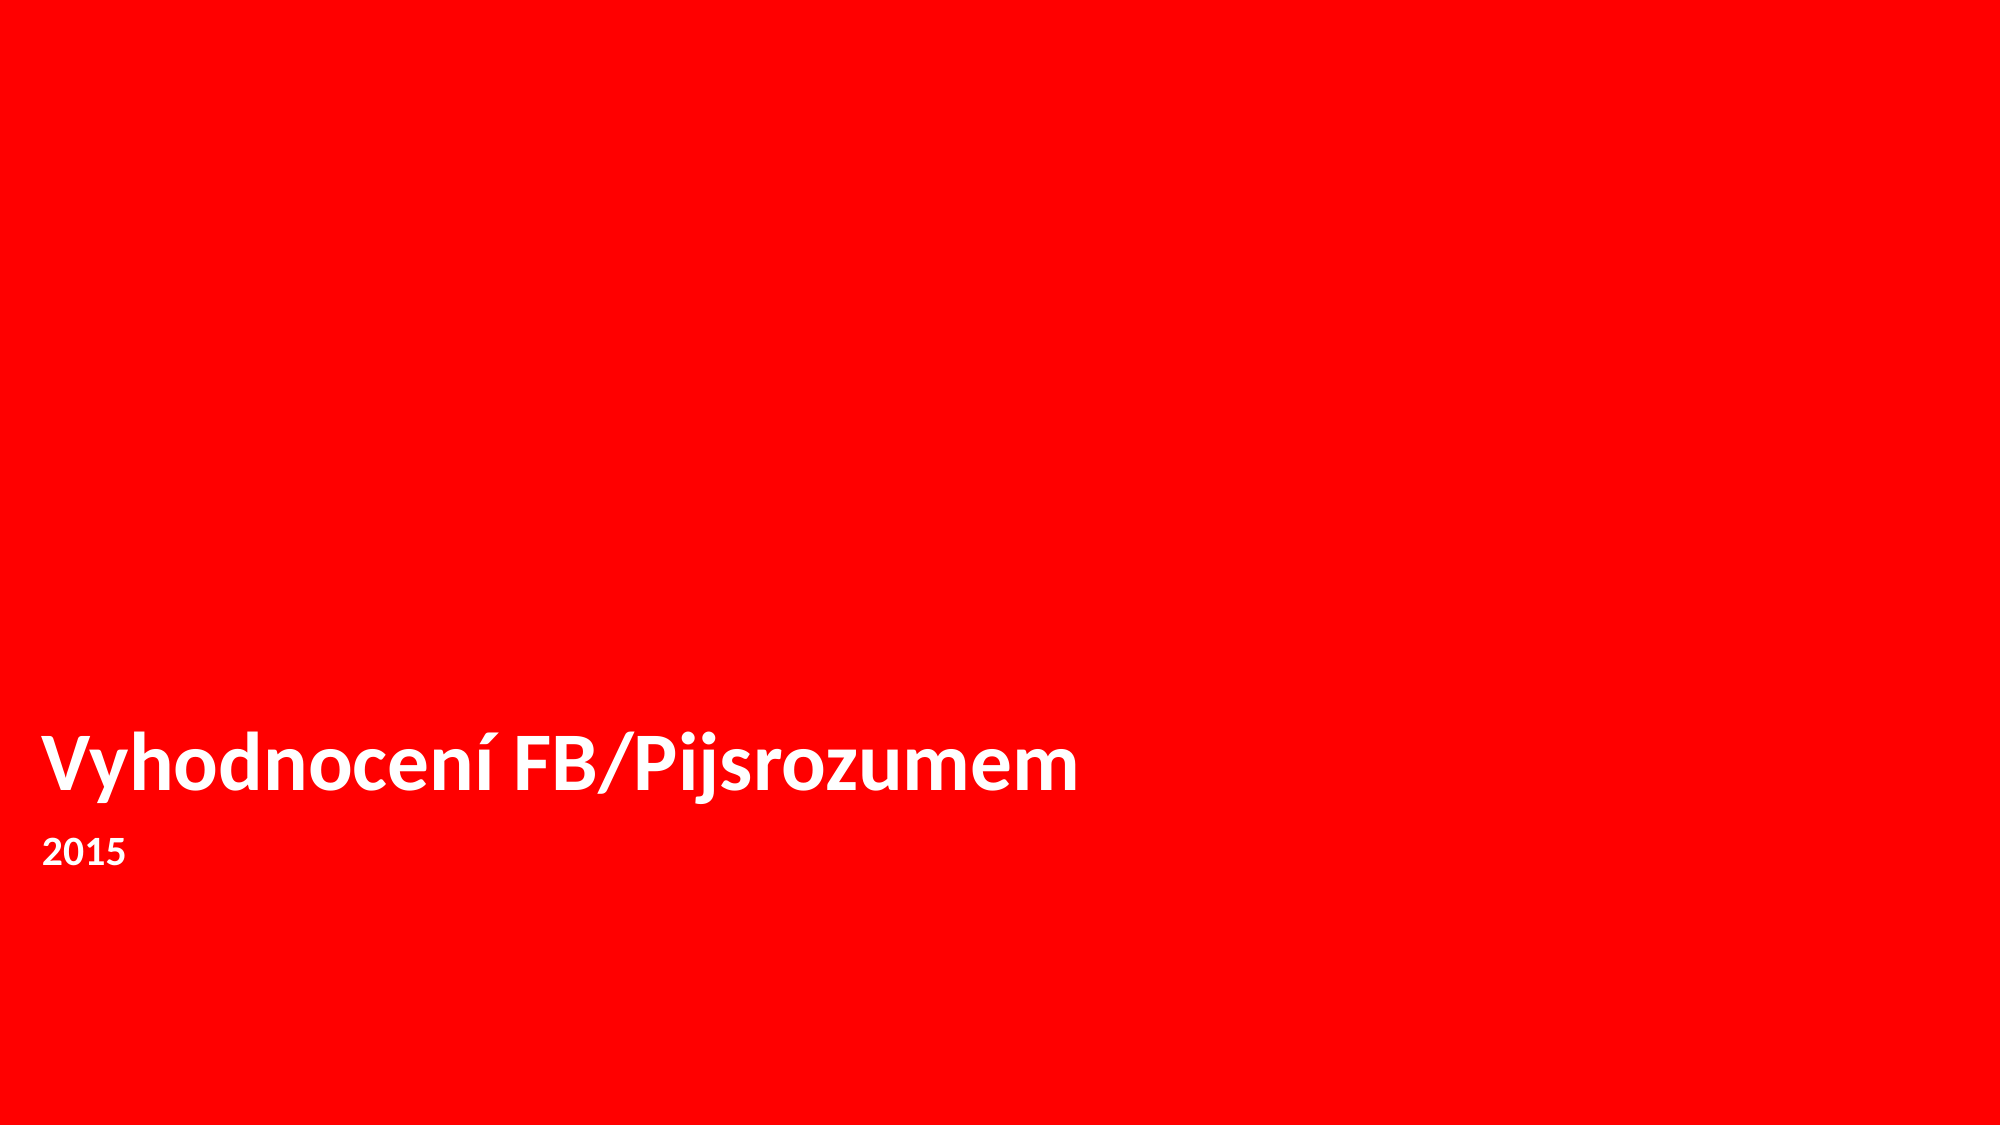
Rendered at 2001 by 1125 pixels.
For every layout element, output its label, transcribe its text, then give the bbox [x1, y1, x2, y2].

subtitle Vyhodnocení FB/Pijsrozumem 2015 [26, 711, 1527, 984]
